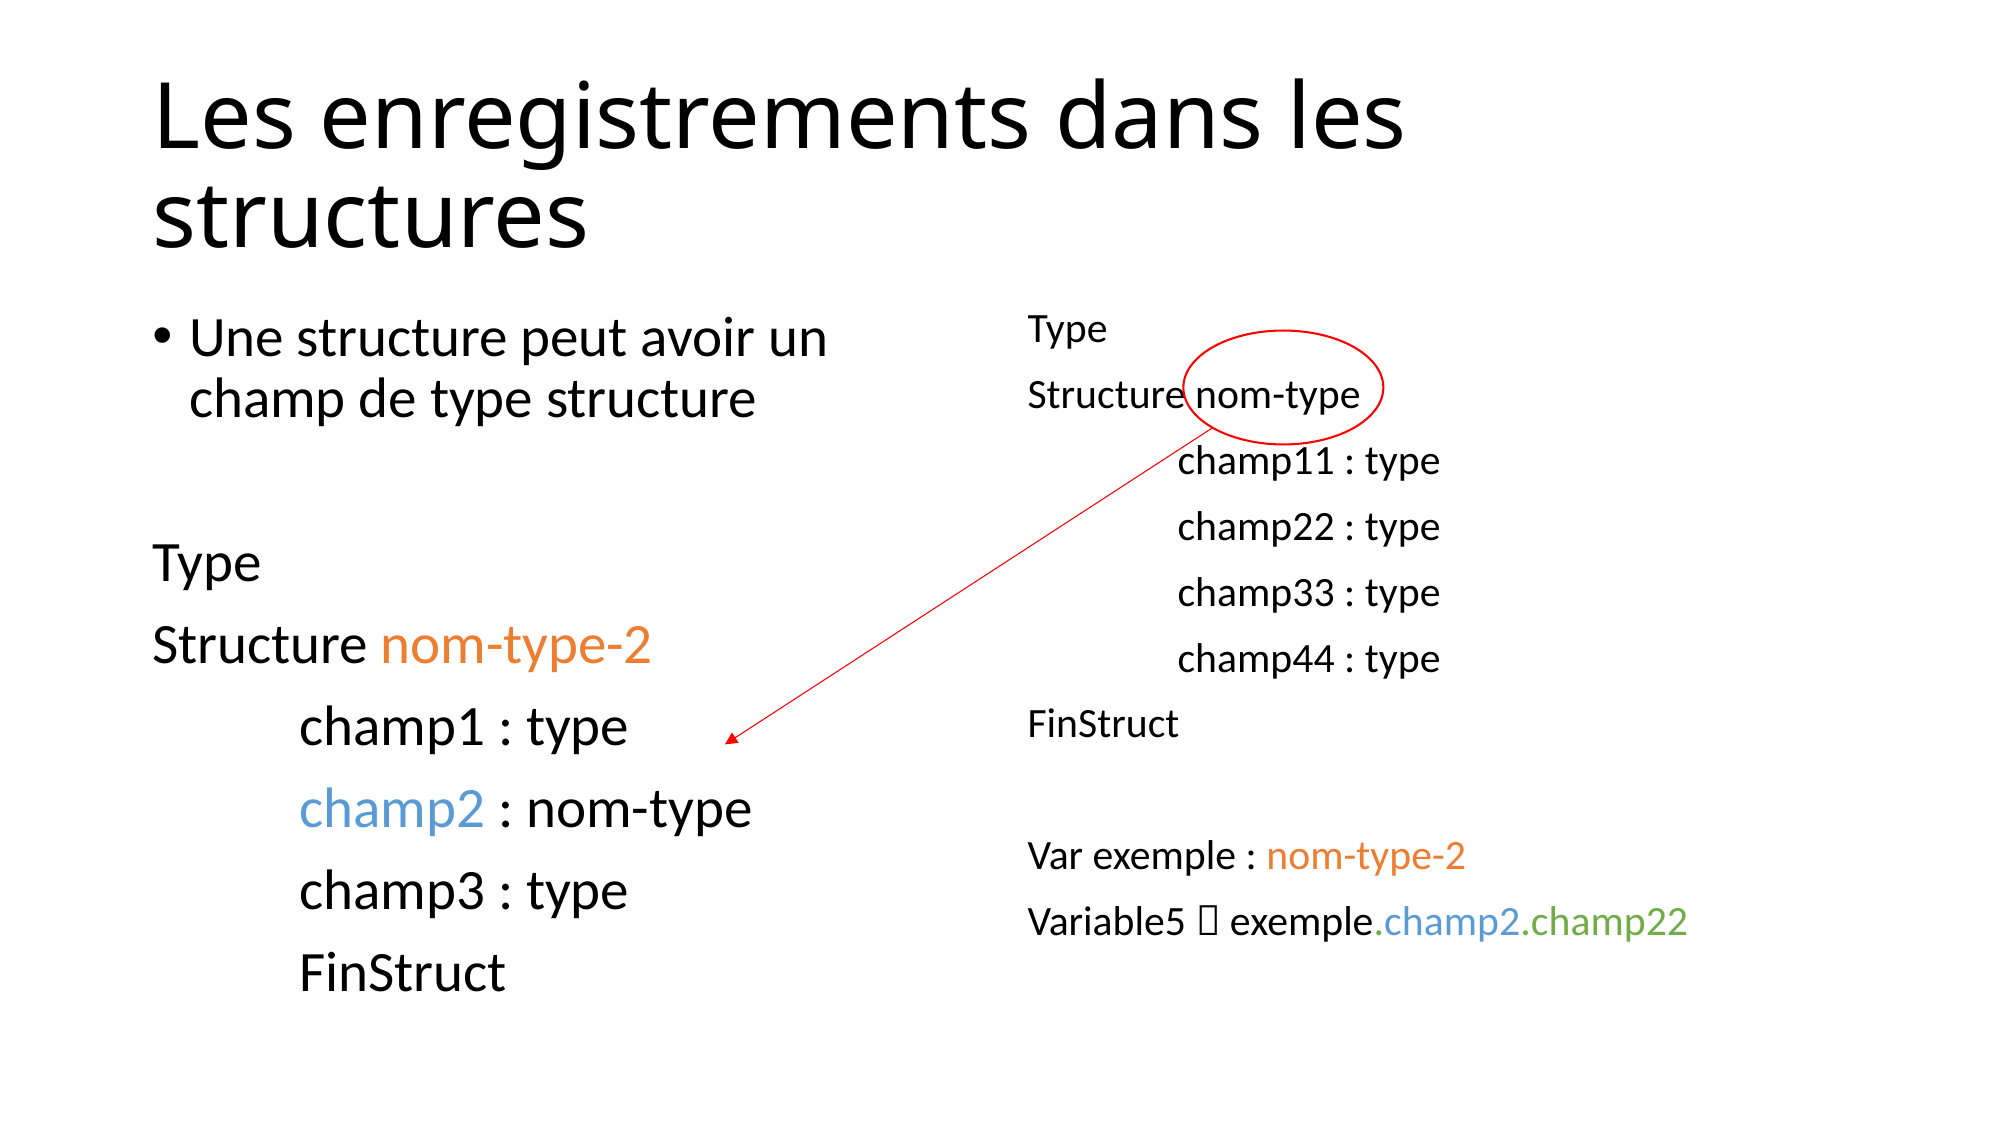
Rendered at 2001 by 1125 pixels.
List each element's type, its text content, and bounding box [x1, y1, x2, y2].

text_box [724, 427, 1213, 745]
text_box [1182, 329, 1385, 446]
title Les enregistrements dans les structures [137, 59, 1863, 278]
list Une structure peut avoir un champ de type structure Type Structure nom-type-2 champ1 : type champ2 : nom-type champ3 : type FinStruct [137, 299, 988, 1014]
list Type Structure nom-type champ11 : type champ22 : type champ33 : type champ44 : type FinStruct Var exemple : nom-type-2 Variable5  exemple.champ2.champ22 [1012, 299, 1863, 1014]
